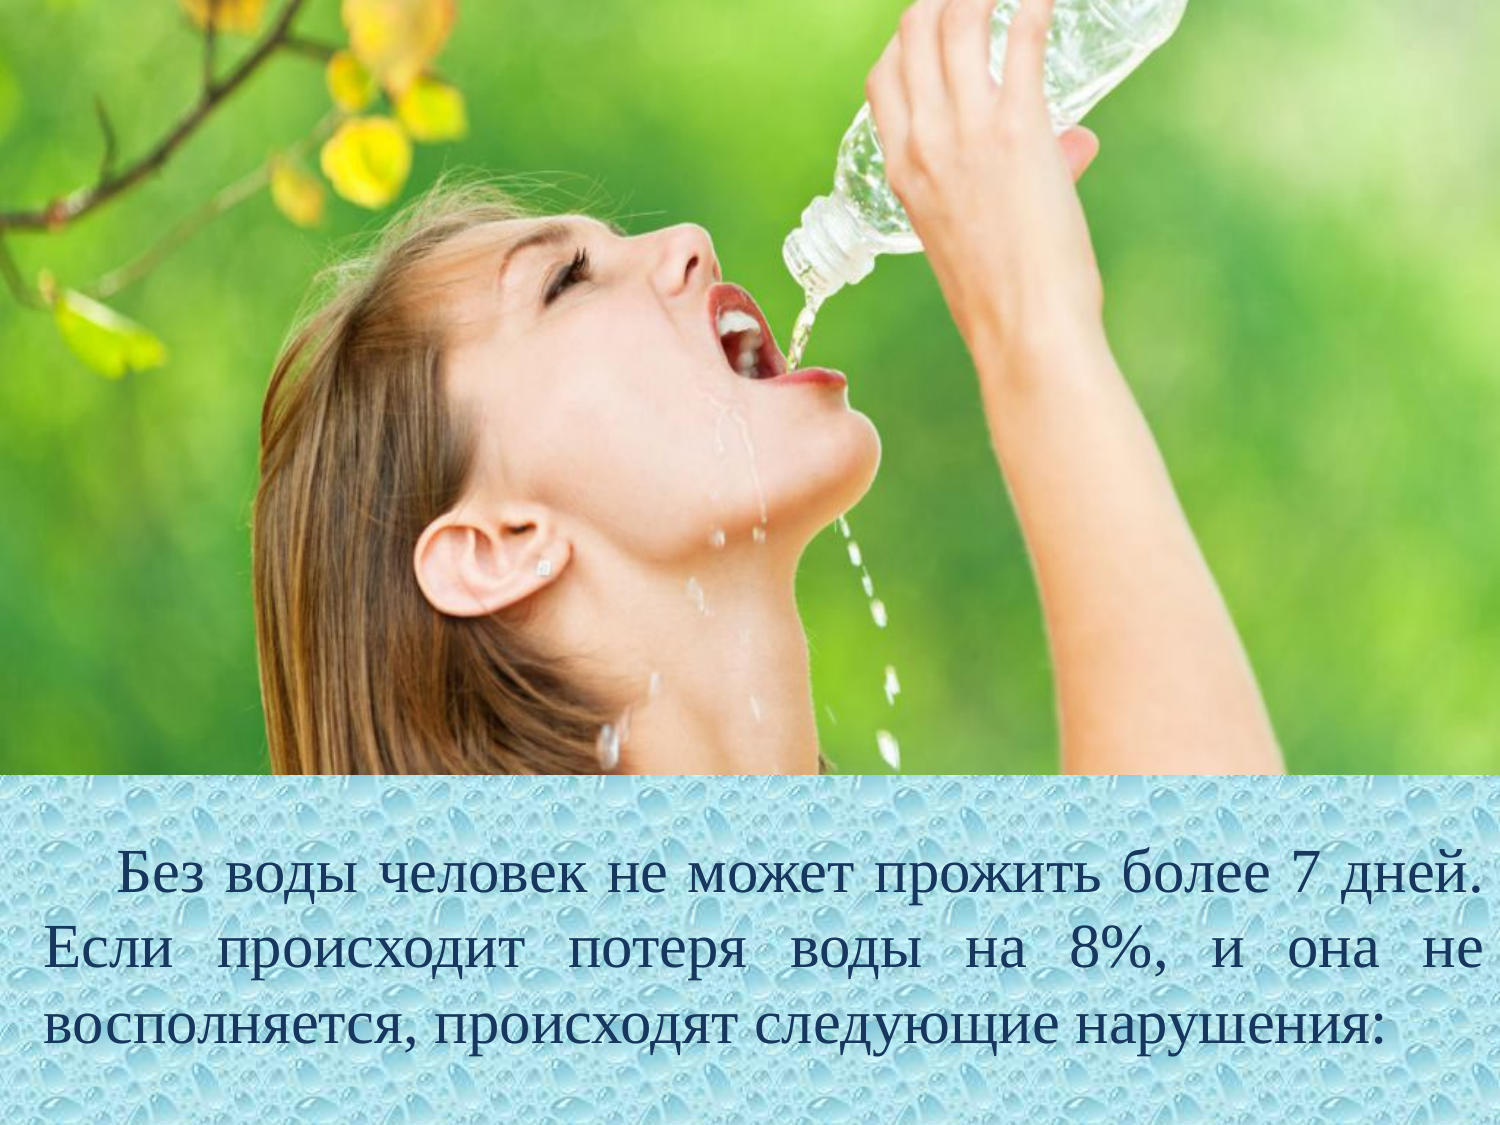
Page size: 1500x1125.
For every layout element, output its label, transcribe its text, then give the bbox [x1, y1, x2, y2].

picture [0, 0, 1500, 822]
list Без воды человек не может прожить более 7 дней. Если происходит потеря воды на 8%, и она не восполняется, происходят следующие нарушения: [0, 822, 1500, 1125]
